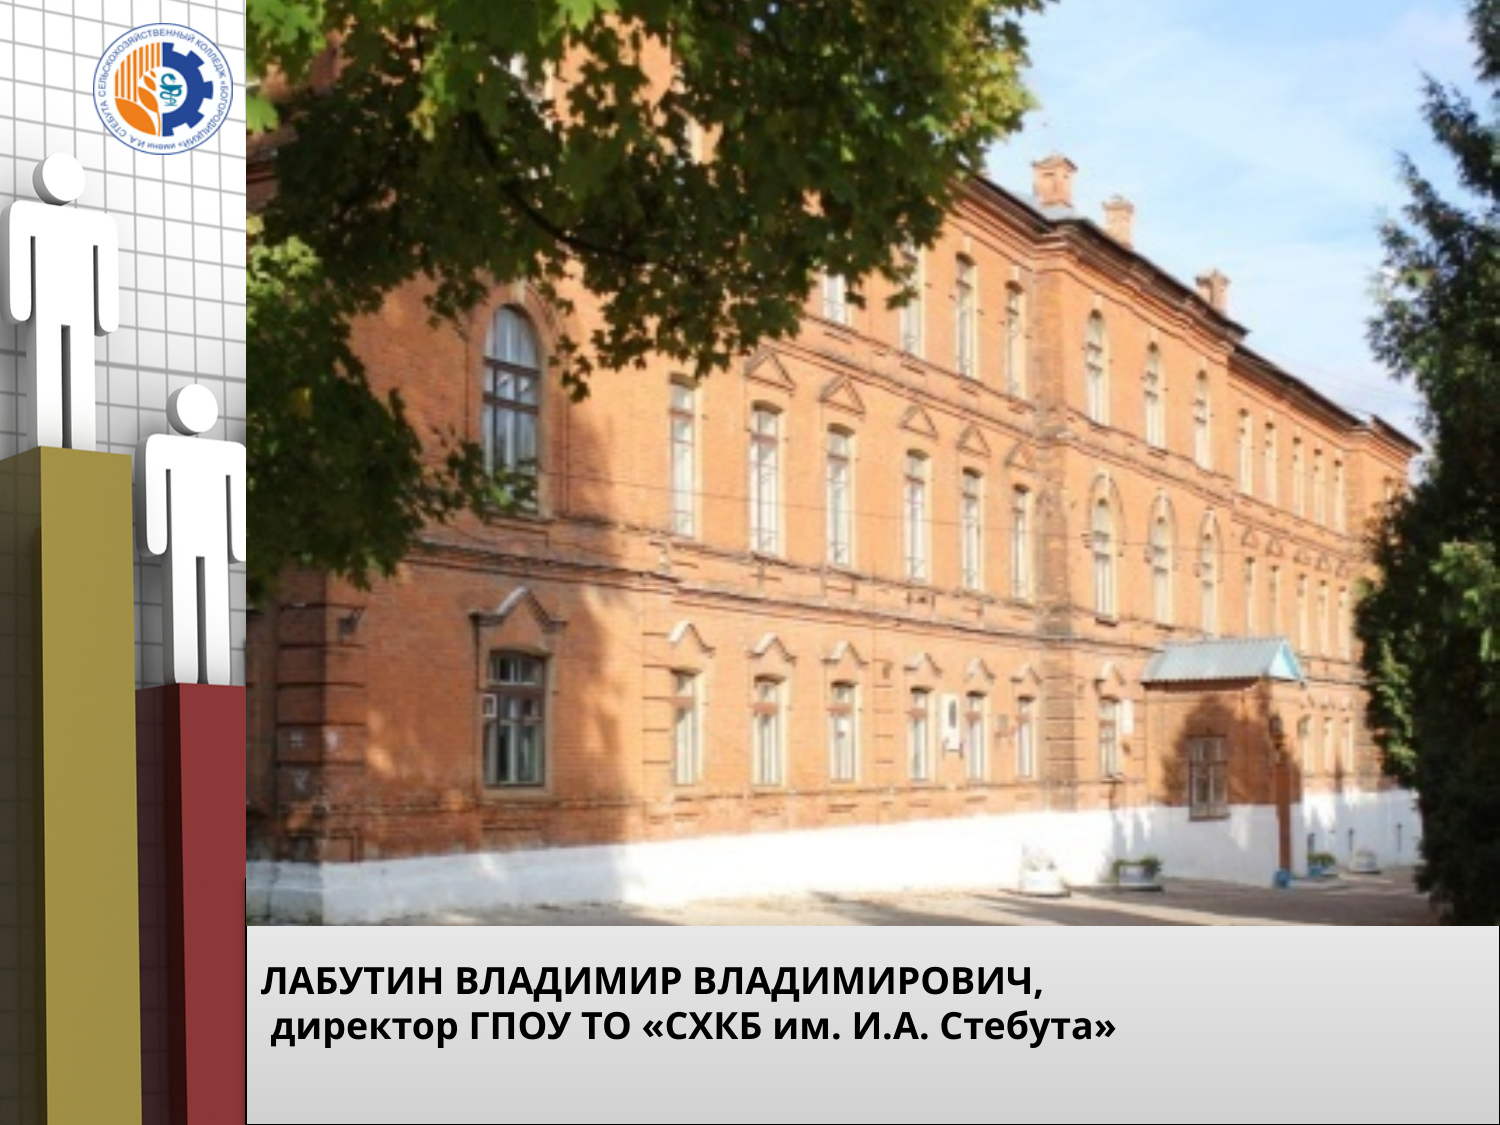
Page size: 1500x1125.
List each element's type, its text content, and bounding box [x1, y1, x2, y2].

picture [0, 0, 1500, 1125]
text_box ЛАБУТИН ВЛАДИМИР ВЛАДИМИРОВИЧ, директор ГПОУ ТО «СХКБ им. И.А. Стебута» [245, 933, 1500, 1125]
